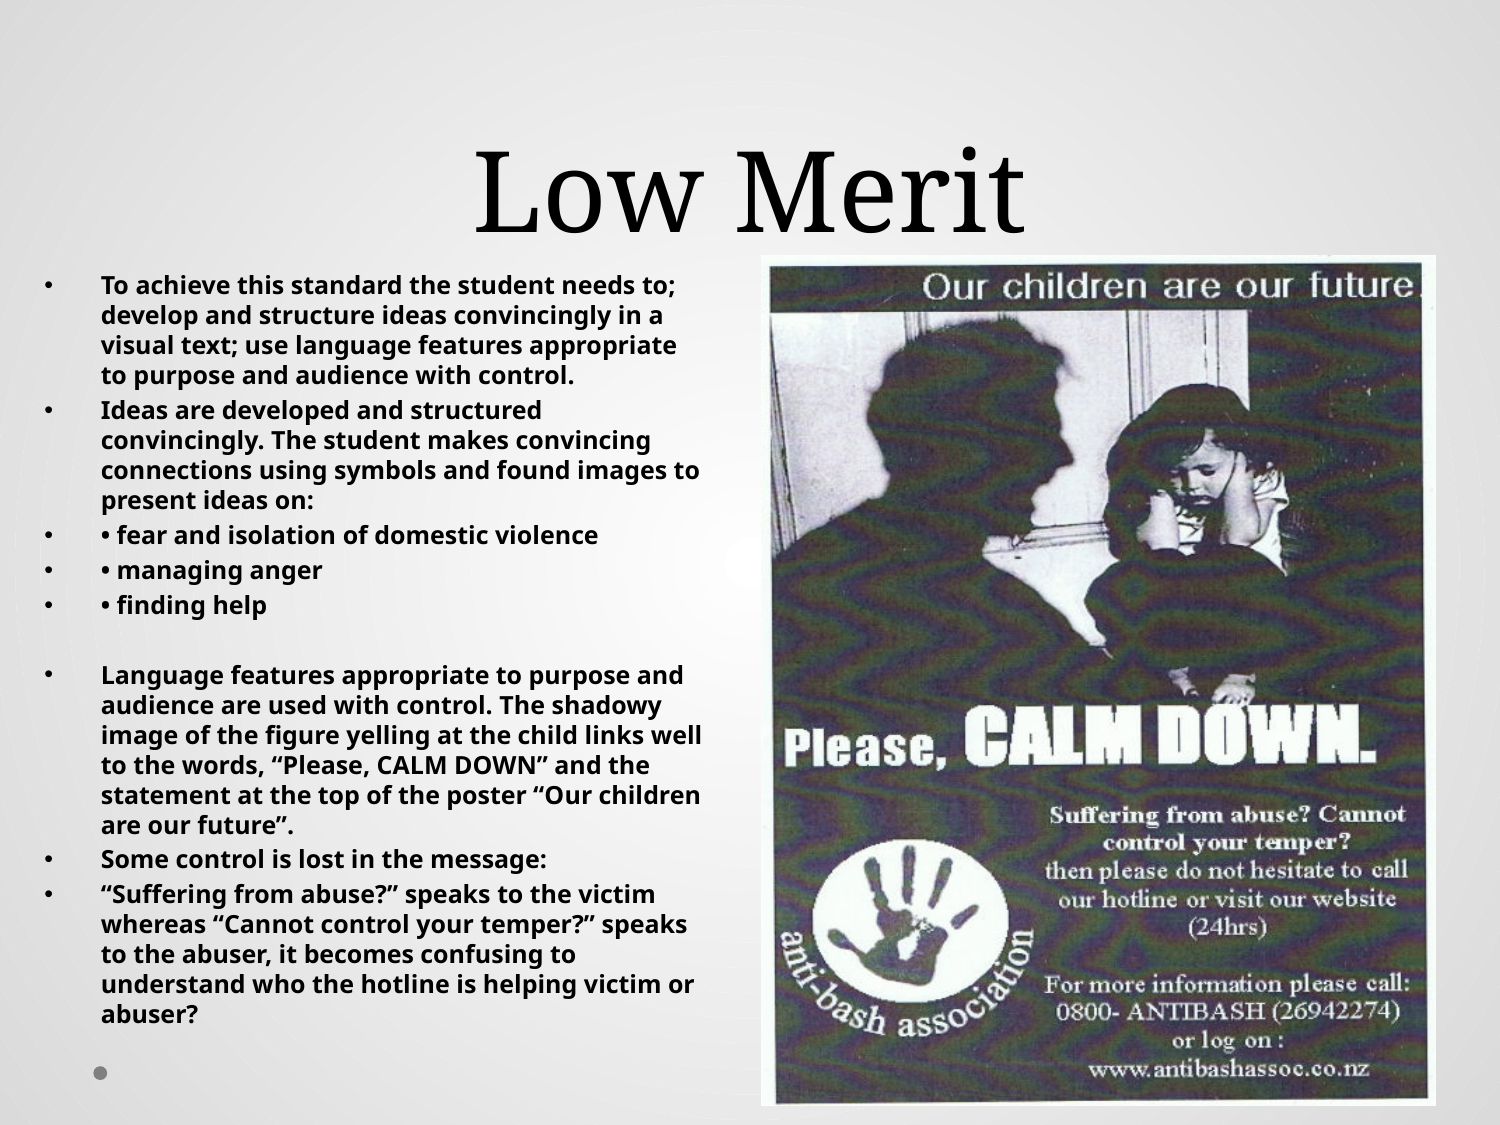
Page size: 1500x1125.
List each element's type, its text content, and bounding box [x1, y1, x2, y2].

list To achieve this standard the student needs to; develop and structure ideas convincingly in a visual text; use language features appropriate to purpose and audience with control. Ideas are developed and structured convincingly. The student makes convincing connections using symbols and found images to present ideas on: • fear and isolation of domestic violence • managing anger • finding help Language features appropriate to purpose and audience are used with control. The shadowy image of the figure yelling at the child links well to the words, “Please, CALM DOWN” and the statement at the top of the poster “Our children are our future”. Some control is lost in the message: “Suffering from abuse?” speaks to the victim whereas “Cannot control your temper?” speaks to the abuser, it becomes confusing to understand who the hotline is helping victim or abuser? [29, 262, 723, 1106]
title Low Merit [75, 0, 1425, 263]
picture [761, 255, 1436, 1107]
